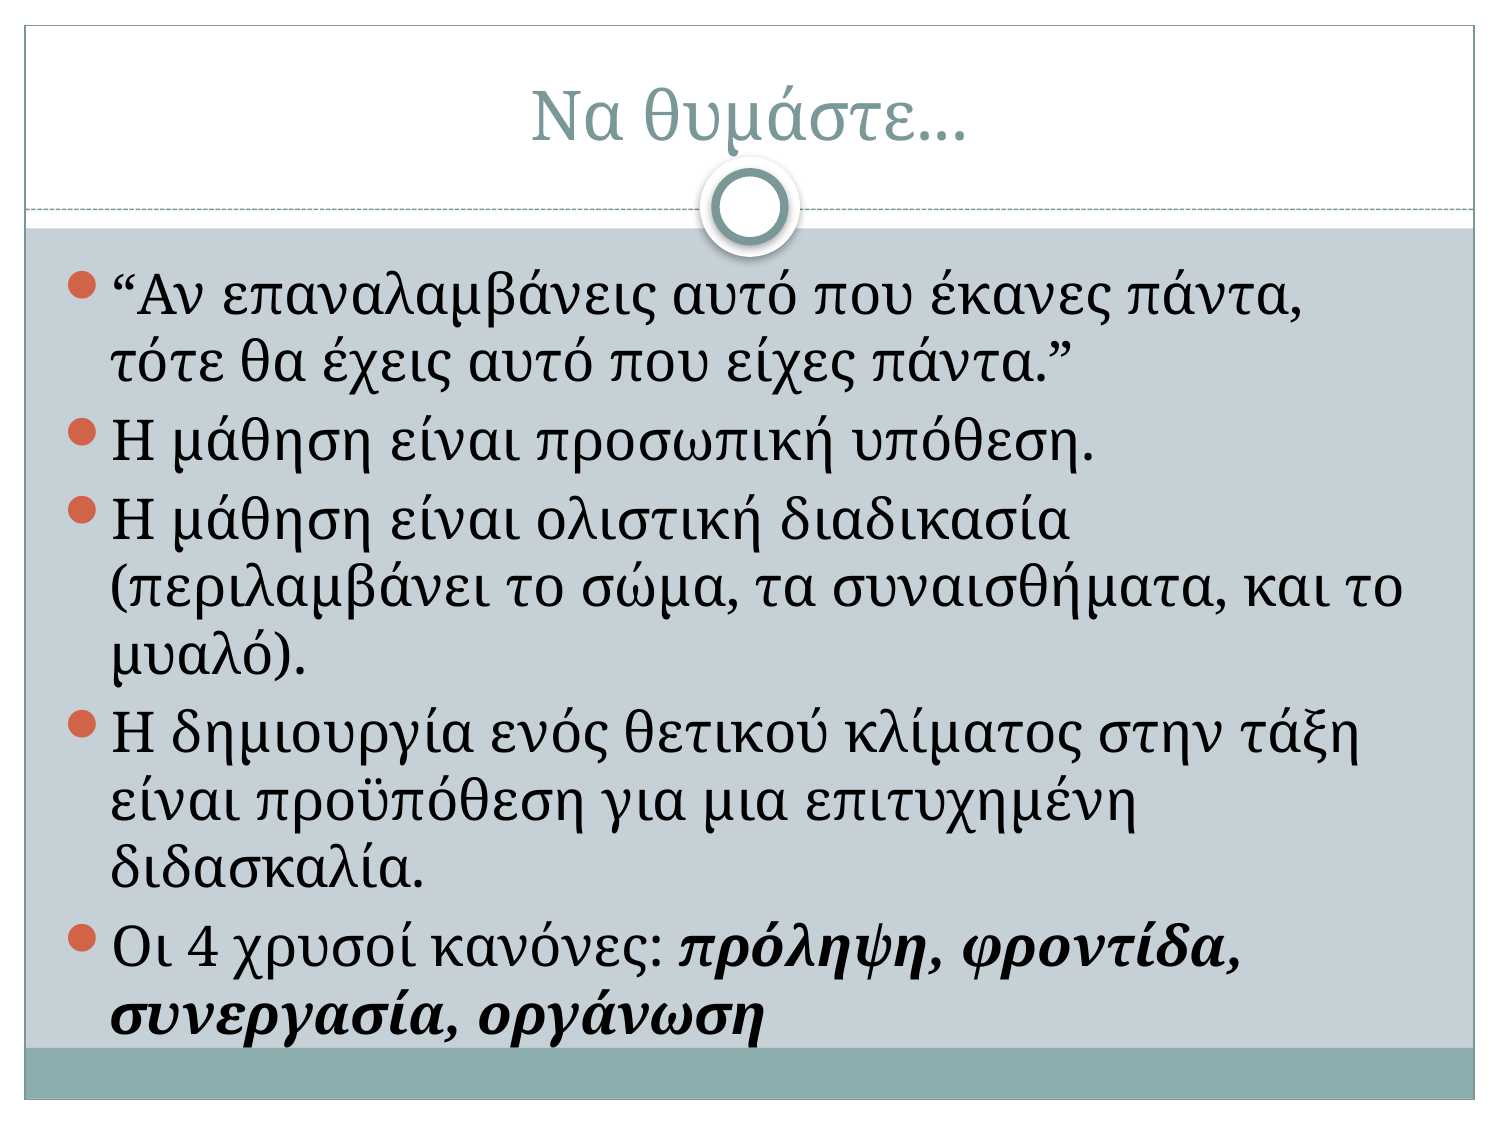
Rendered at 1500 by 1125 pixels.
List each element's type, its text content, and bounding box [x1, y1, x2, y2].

title Να θυμάστε... [49, 37, 1450, 162]
list “Αν επαναλαμβάνεις αυτό που έκανες πάντα, τότε θα έχεις αυτό που είχες πάντα.” Η μάθηση είναι προσωπική υπόθεση. Η μάθηση είναι ολιστική διαδικασία (περιλαμβάνει το σώμα, τα συναισθήματα, και το μυαλό). Η δημιουργία ενός θετικού κλίματος στην τάξη είναι προϋπόθεση για μια επιτυχημένη διδασκαλία. Οι 4 χρυσοί κανόνες: πρόληψη, φροντίδα, συνεργασία, οργάνωση [49, 250, 1445, 1001]
